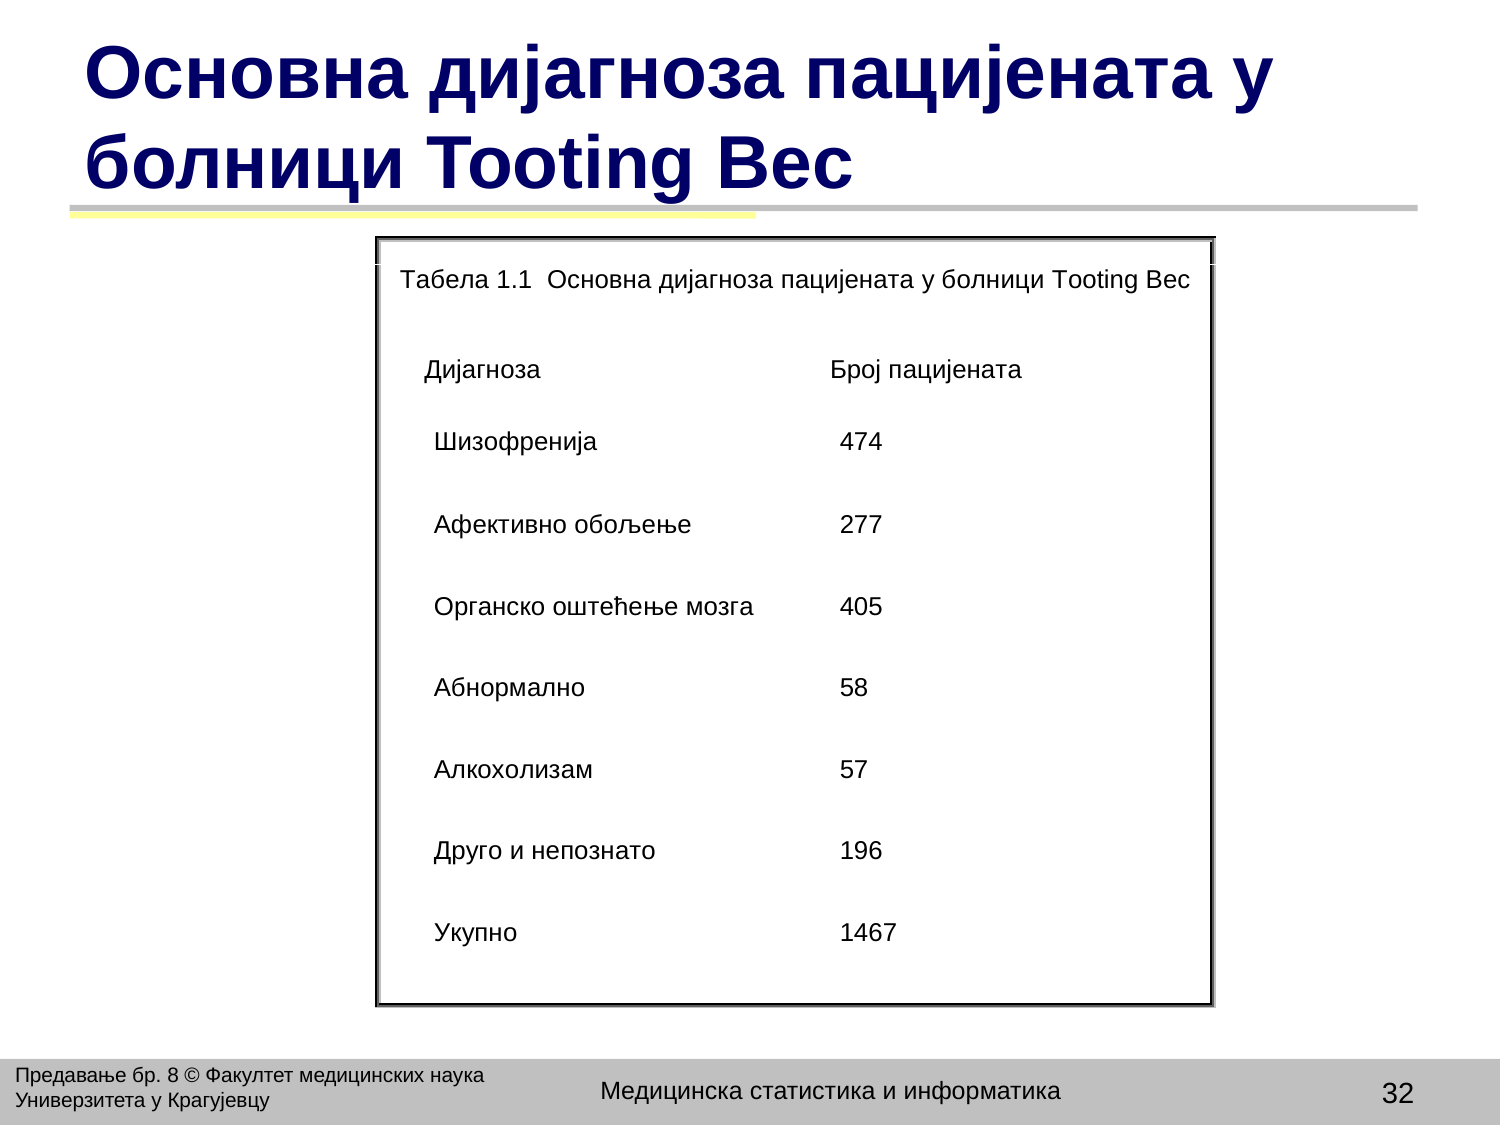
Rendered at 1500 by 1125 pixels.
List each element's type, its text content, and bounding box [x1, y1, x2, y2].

slide_number Предавање бр. 8 © Факултет медицинских наука Универзитета у Крагујевцу [0, 1053, 614, 1108]
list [171, 236, 1418, 1055]
title Основна дијагноза пацијената у болници Tooting Bec [69, 19, 1426, 208]
footer Медицинска статистика и информатика [512, 1066, 1151, 1125]
slide_number 32 [1164, 1066, 1430, 1125]
